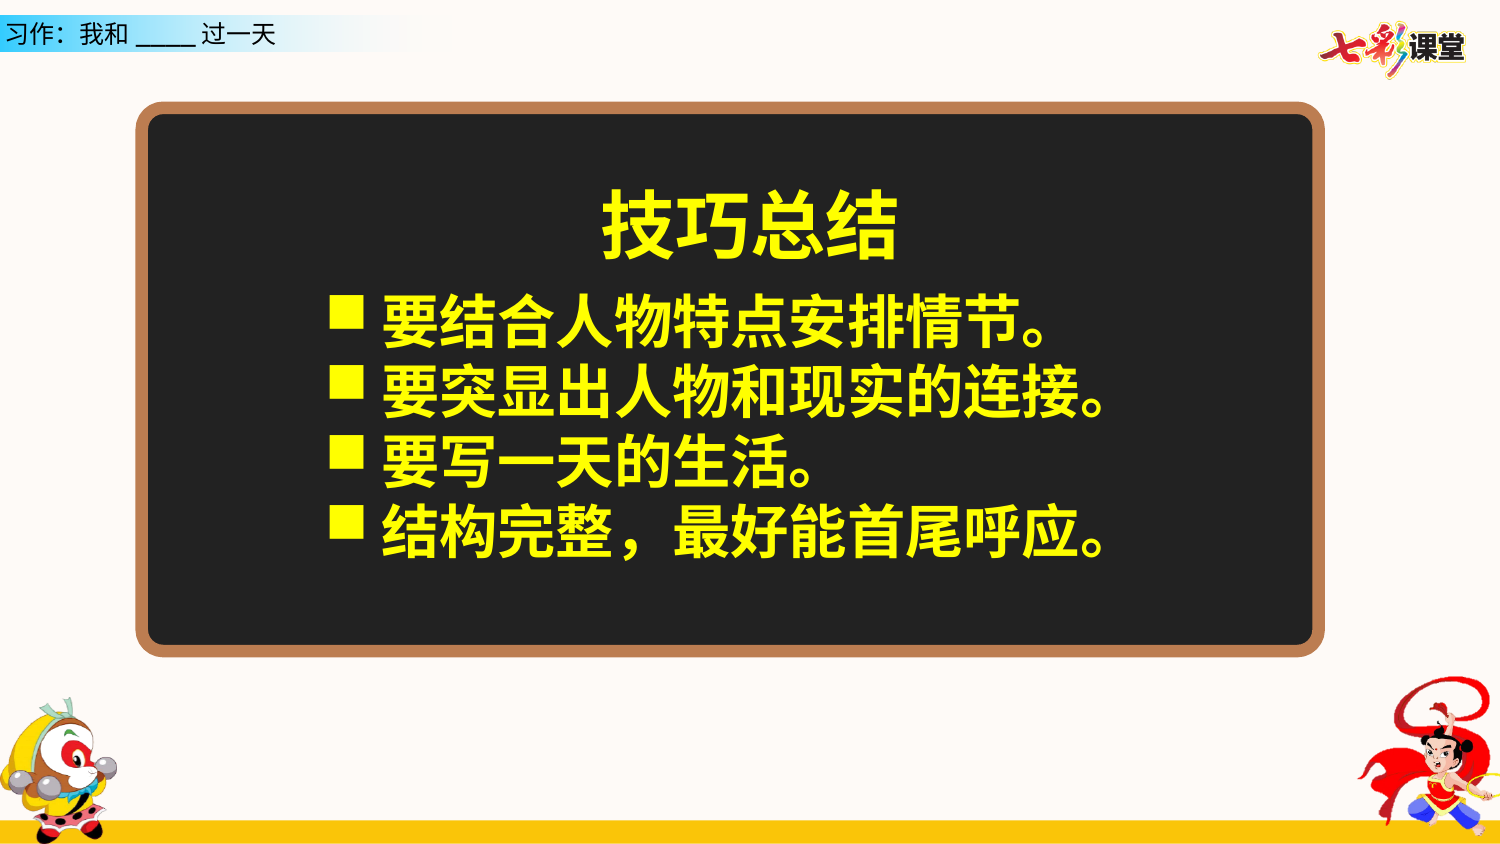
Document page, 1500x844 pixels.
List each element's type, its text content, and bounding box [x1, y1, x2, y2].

text_box 要结合人物特点安排情节。 要突显出人物和现实的连接。 要写一天的生活。 结构完整，最好能首尾呼应。 [310, 277, 1190, 573]
picture [1350, 668, 1500, 844]
picture [1316, 20, 1468, 80]
picture [0, 697, 117, 844]
text_box [139, 105, 1321, 654]
text_box 技巧总结 [397, 171, 1103, 277]
